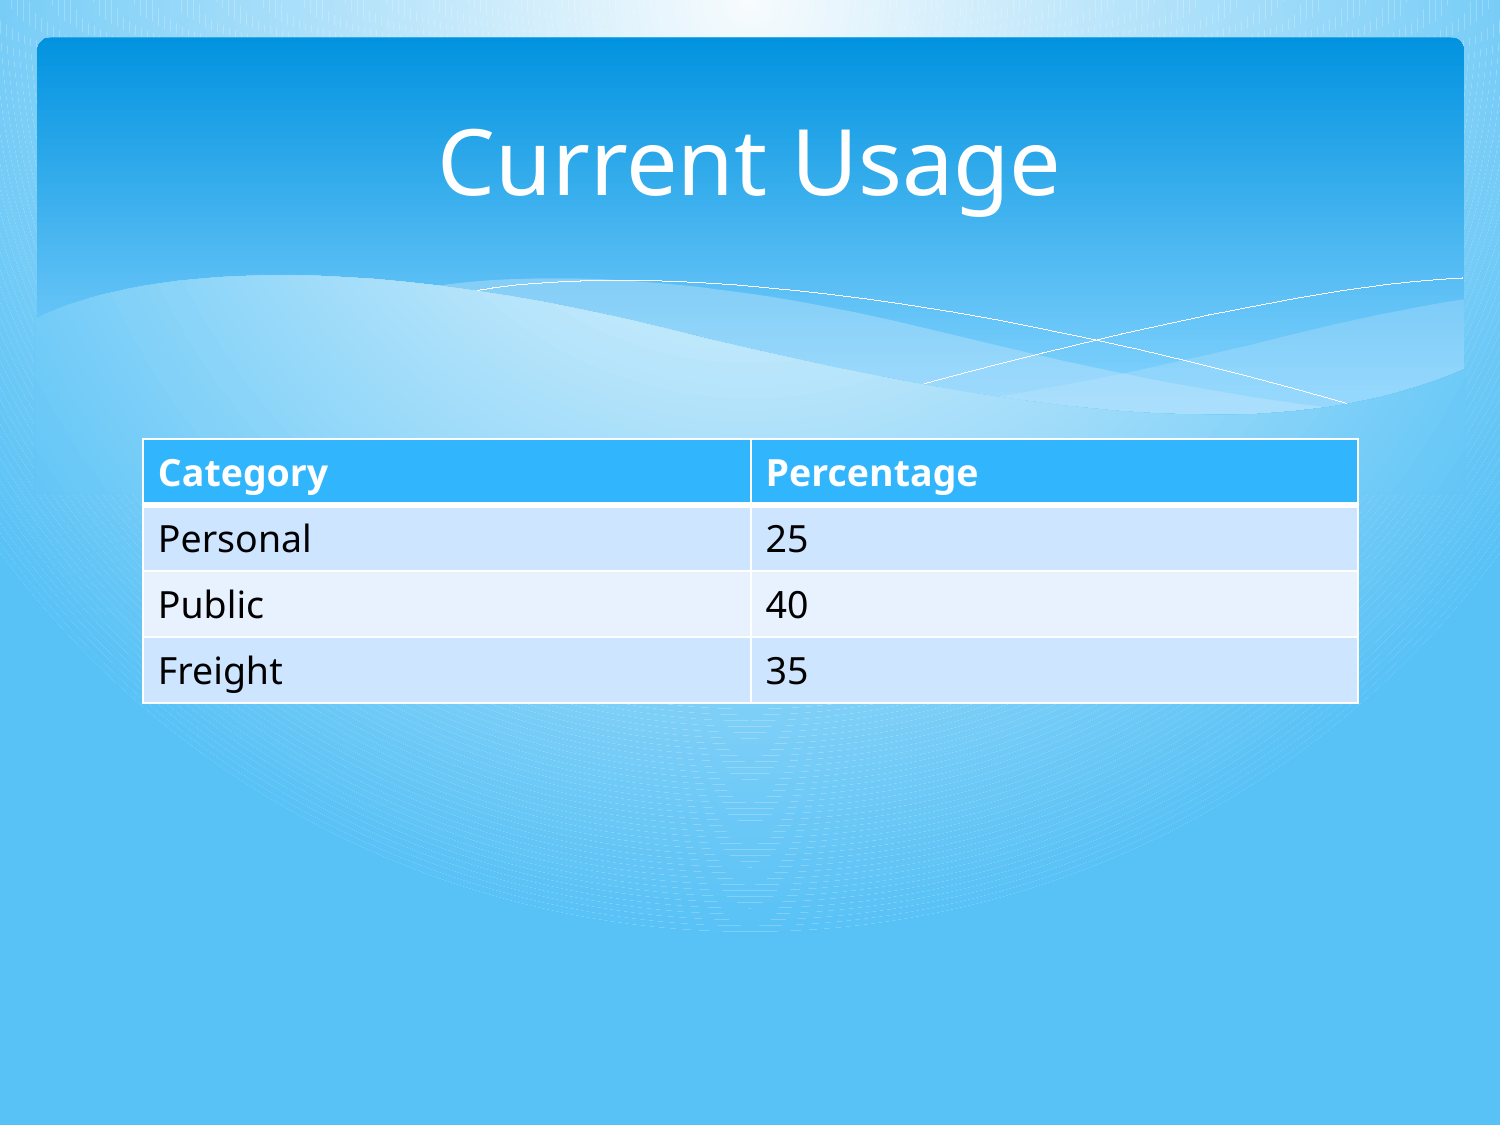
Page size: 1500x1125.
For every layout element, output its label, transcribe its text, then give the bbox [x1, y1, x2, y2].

table_cell 25 [752, 508, 1357, 570]
table_header Percentage [752, 440, 1357, 502]
title Current Usage [75, 55, 1425, 261]
table_header Category [144, 440, 750, 502]
table_cell Freight [144, 638, 750, 702]
table_cell Public [144, 572, 750, 636]
table_cell 35 [752, 638, 1357, 702]
table_cell Personal [144, 508, 750, 570]
table_cell 40 [752, 572, 1357, 636]
